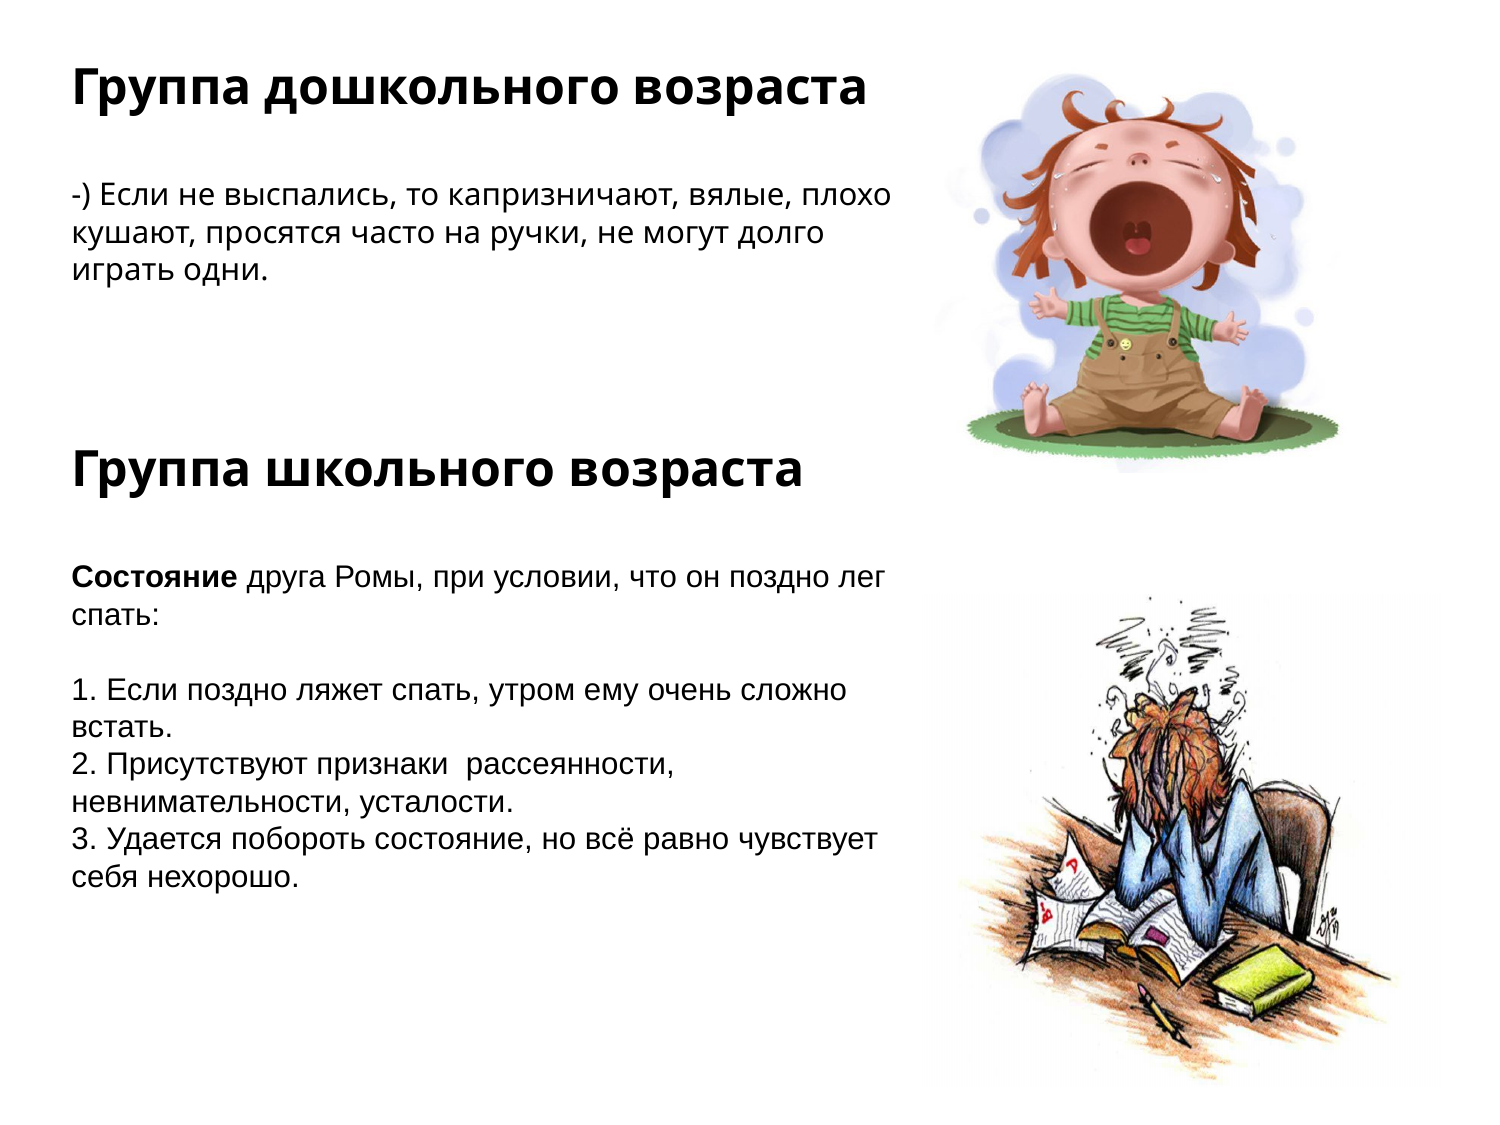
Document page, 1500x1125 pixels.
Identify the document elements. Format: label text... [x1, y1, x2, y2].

picture [920, 594, 1442, 1087]
text_box Группа дошкольного возраста -) Если не выспались, то капризничают, вялые, плохо кушают, просятся часто на ручки, не могут долго играть одни. Группа школьного возраста Состояние друга Ромы, при условии, что он поздно лег спать: 1. Если поздно ляжет спать, утром ему очень сложно встать. 2. Присутствуют признаки рассеянности, невнимательности, усталости. 3. Удается побороть состояние, но всё равно чувствует себя нехорошо. [56, 47, 910, 901]
picture [932, 58, 1347, 473]
